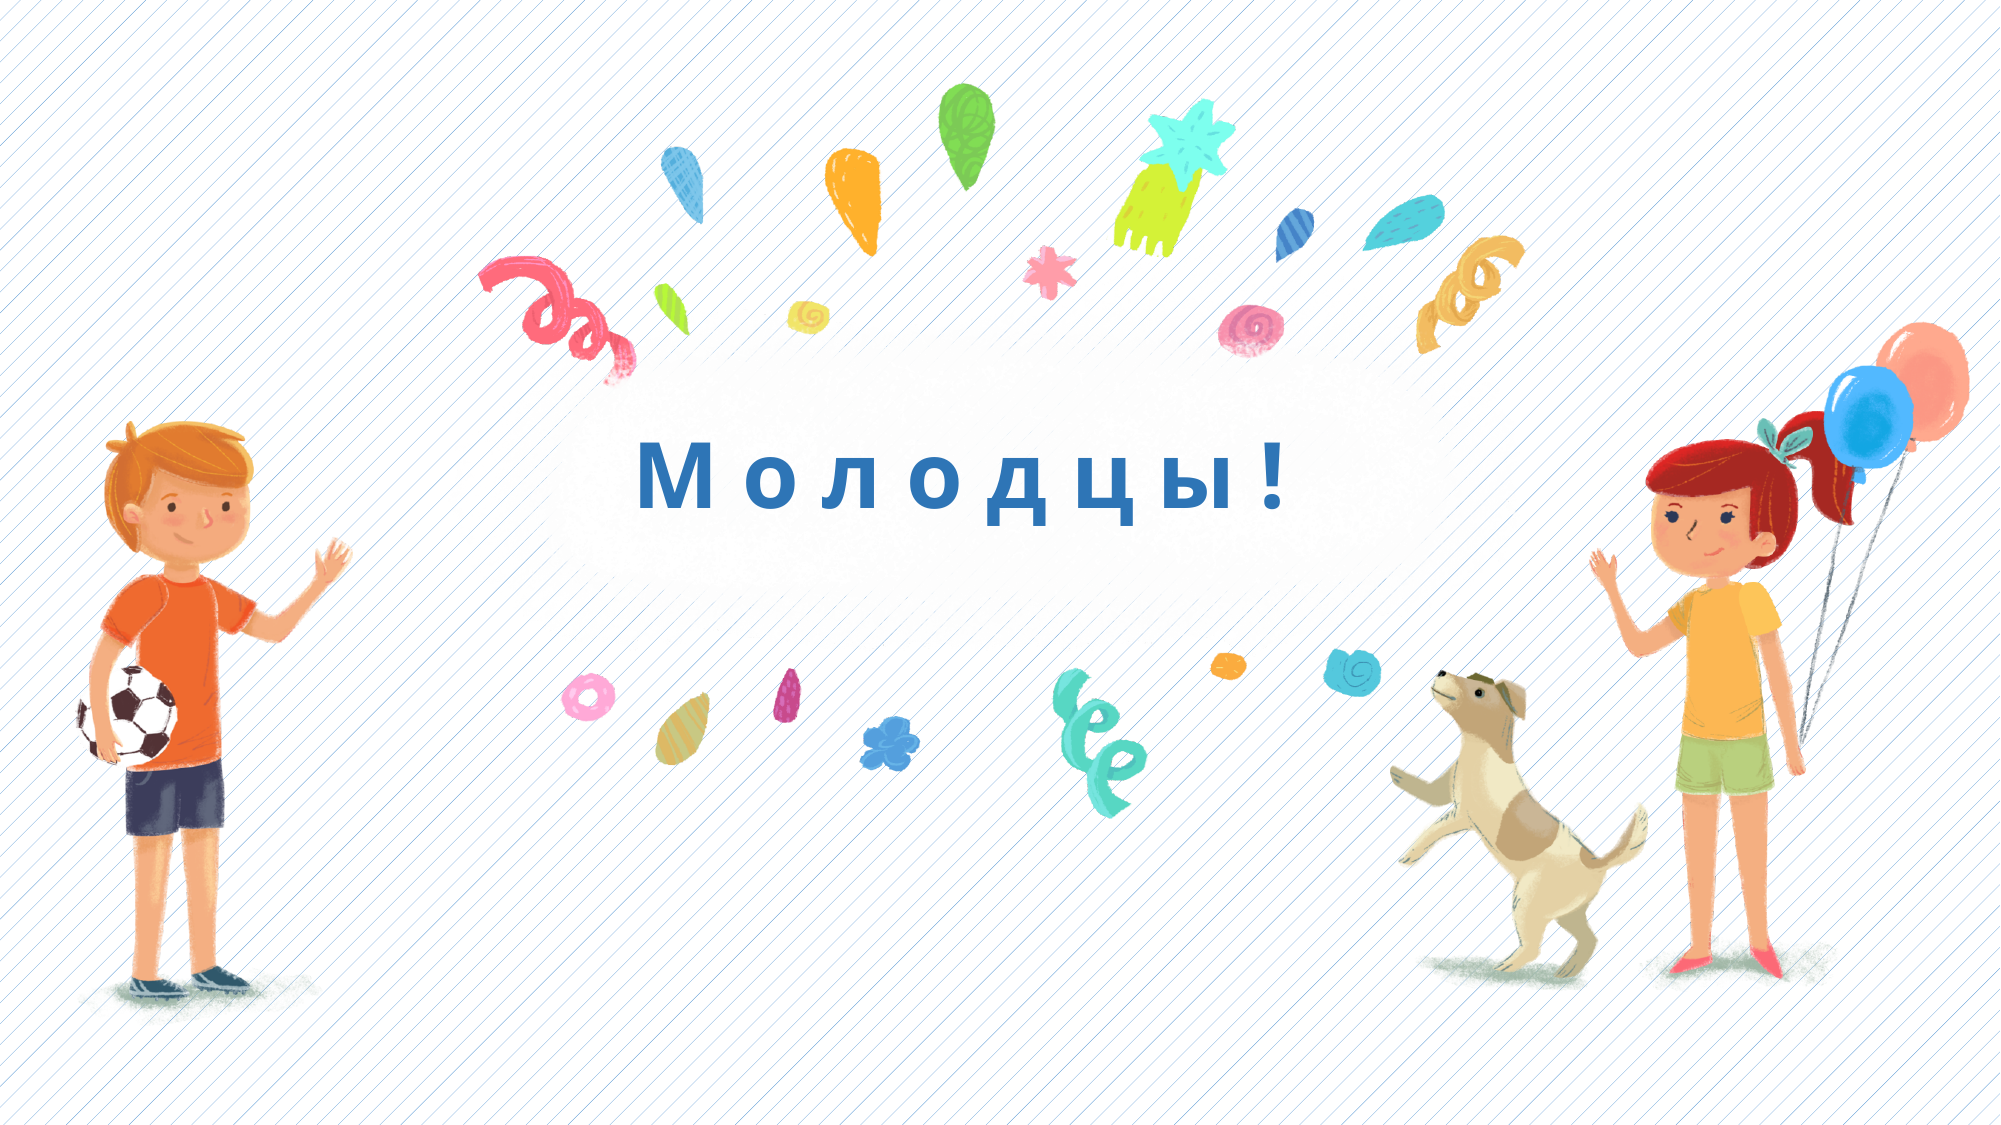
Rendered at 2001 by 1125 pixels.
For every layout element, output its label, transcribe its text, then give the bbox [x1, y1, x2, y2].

picture [75, 421, 353, 1026]
picture [440, 82, 1970, 992]
title М о л о д ц ы ! [416, 421, 1502, 537]
